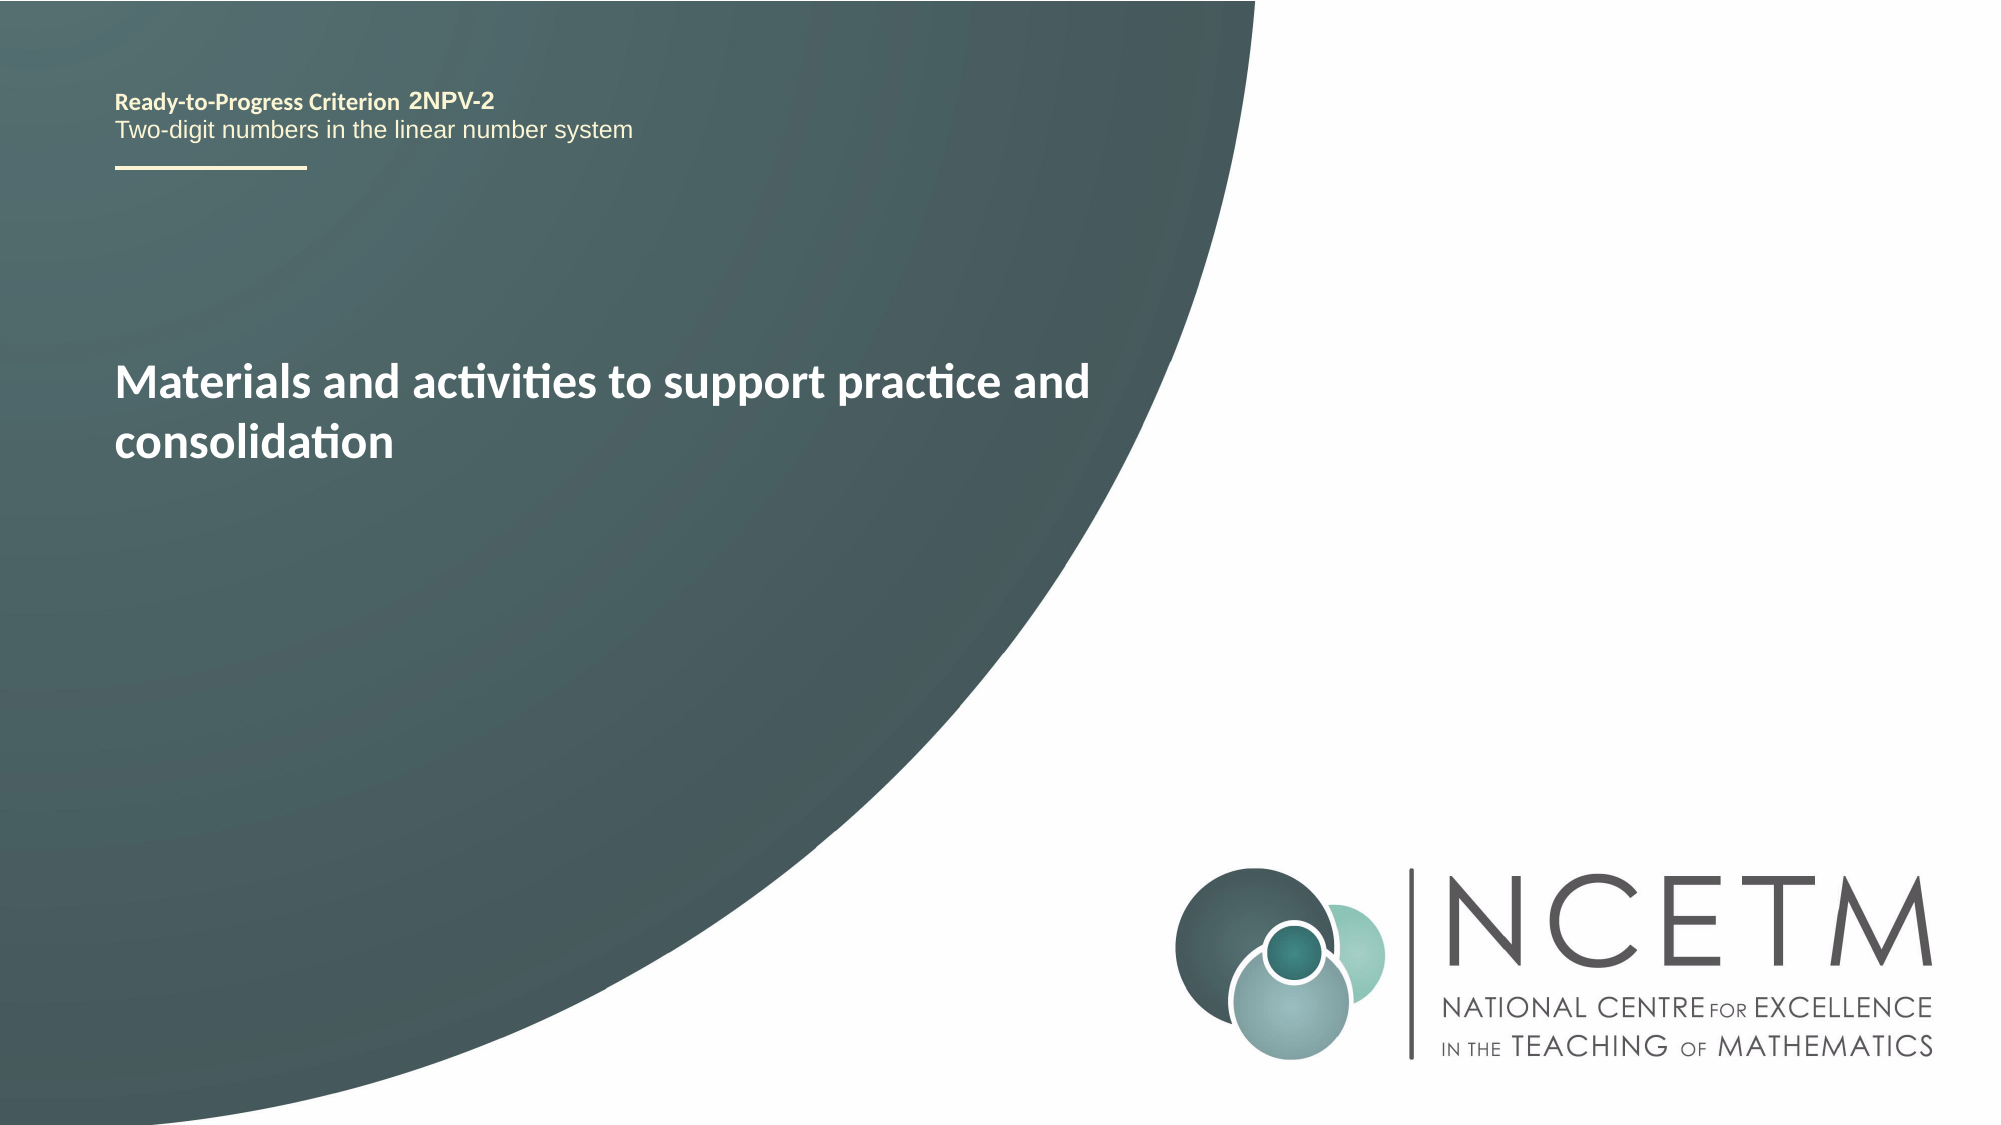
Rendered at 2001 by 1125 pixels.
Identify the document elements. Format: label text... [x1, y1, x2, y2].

picture [0, 1, 2001, 1125]
list 2NPV-2 [393, 80, 590, 130]
list Two-digit numbers in the linear number system [99, 109, 1121, 160]
